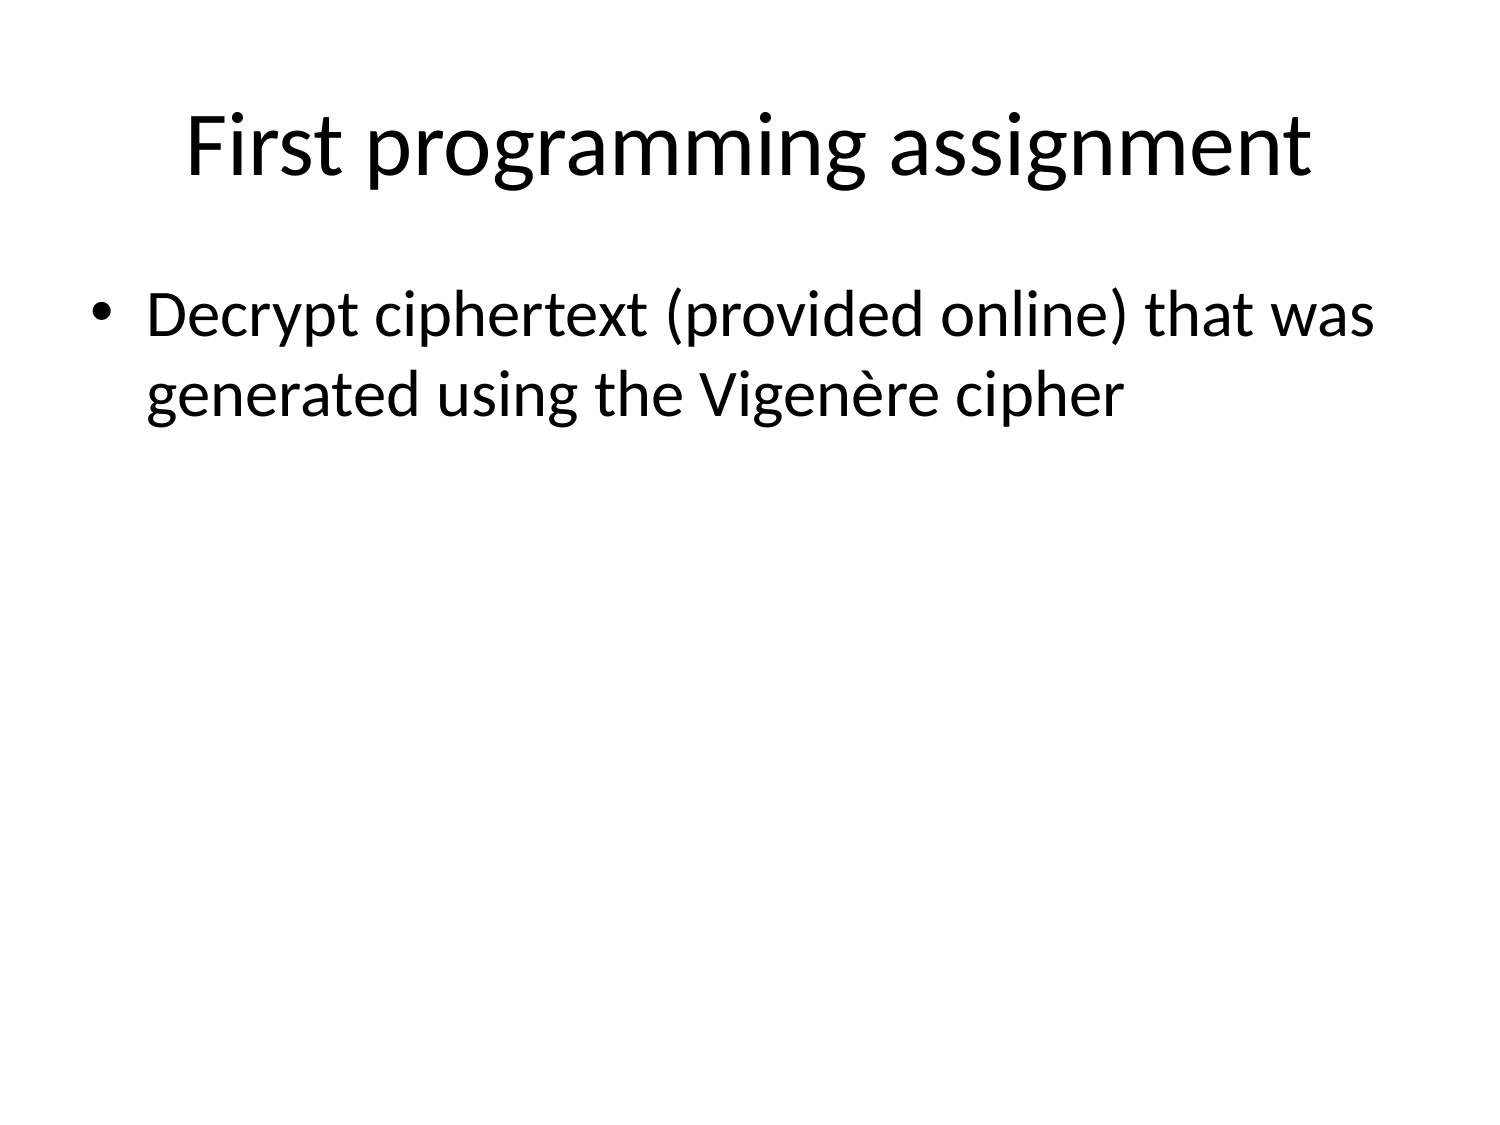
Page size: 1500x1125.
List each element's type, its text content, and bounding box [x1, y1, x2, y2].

title First programming assignment [75, 45, 1425, 233]
list Decrypt ciphertext (provided online) that was generated using the Vigenère cipher [75, 262, 1425, 1005]
